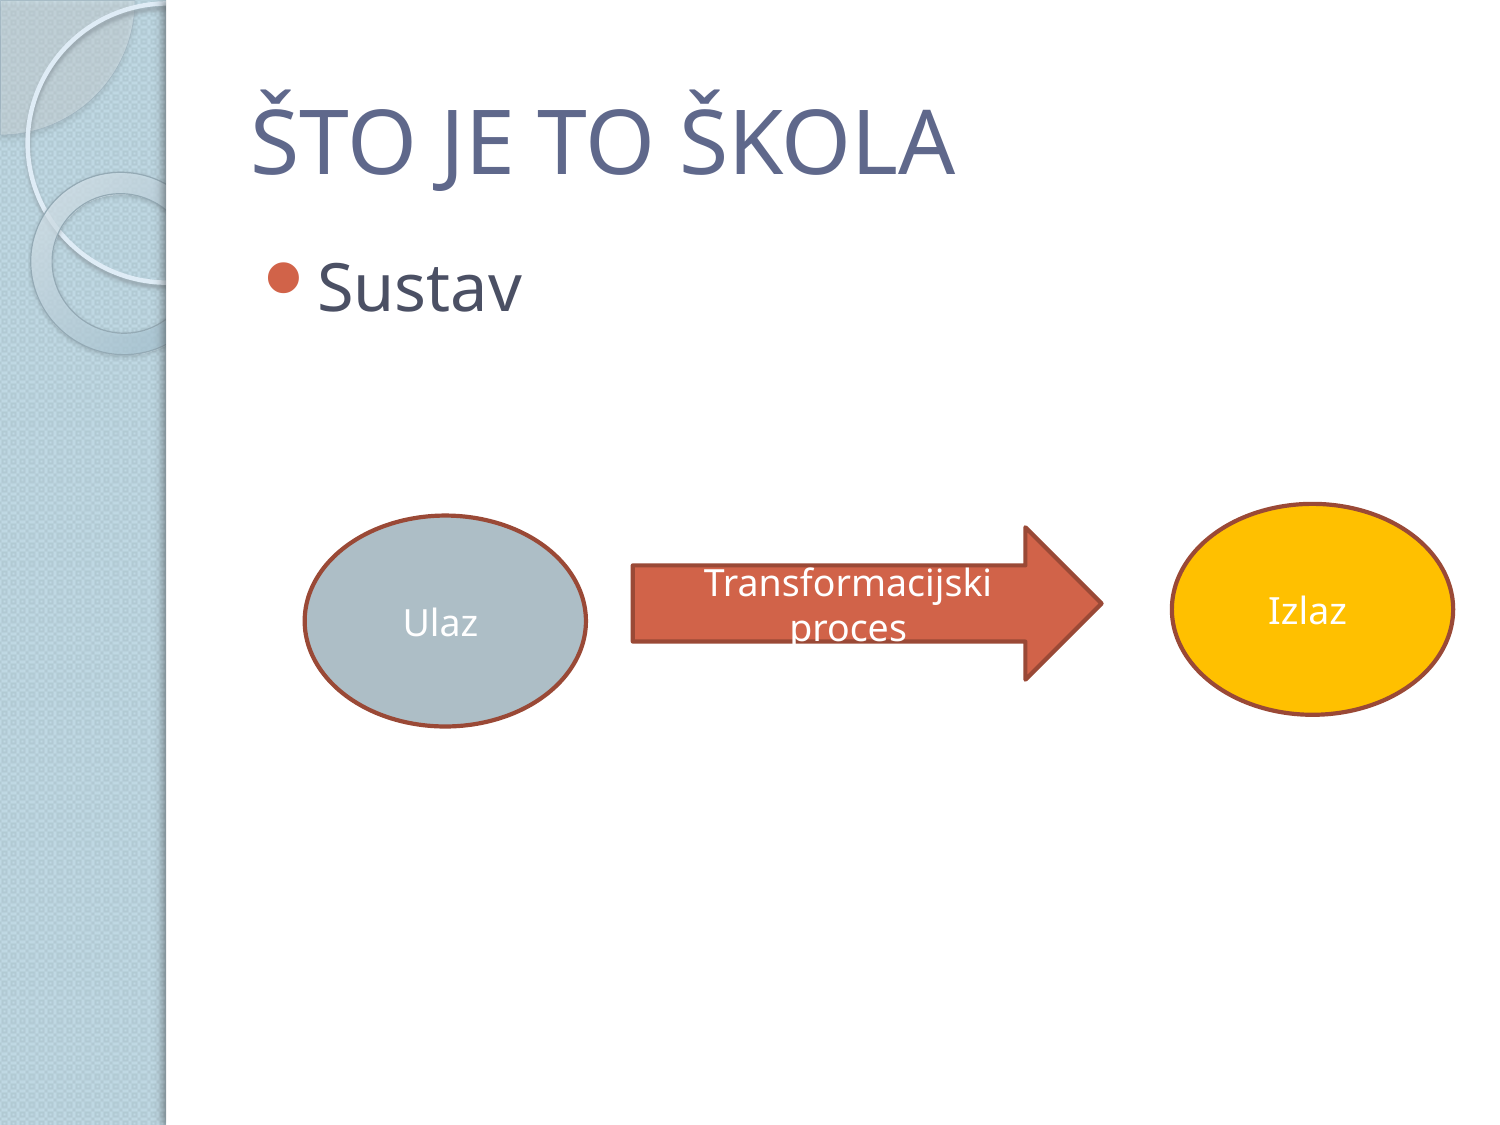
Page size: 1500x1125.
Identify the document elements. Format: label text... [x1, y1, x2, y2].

text_box Ulaz [302, 513, 589, 729]
title ŠTO JE TO ŠKOLA [235, 45, 1466, 233]
text_box Izlaz [1169, 501, 1456, 717]
text_box Transformacijski proces [630, 525, 1104, 682]
list Sustav [235, 237, 1466, 1025]
